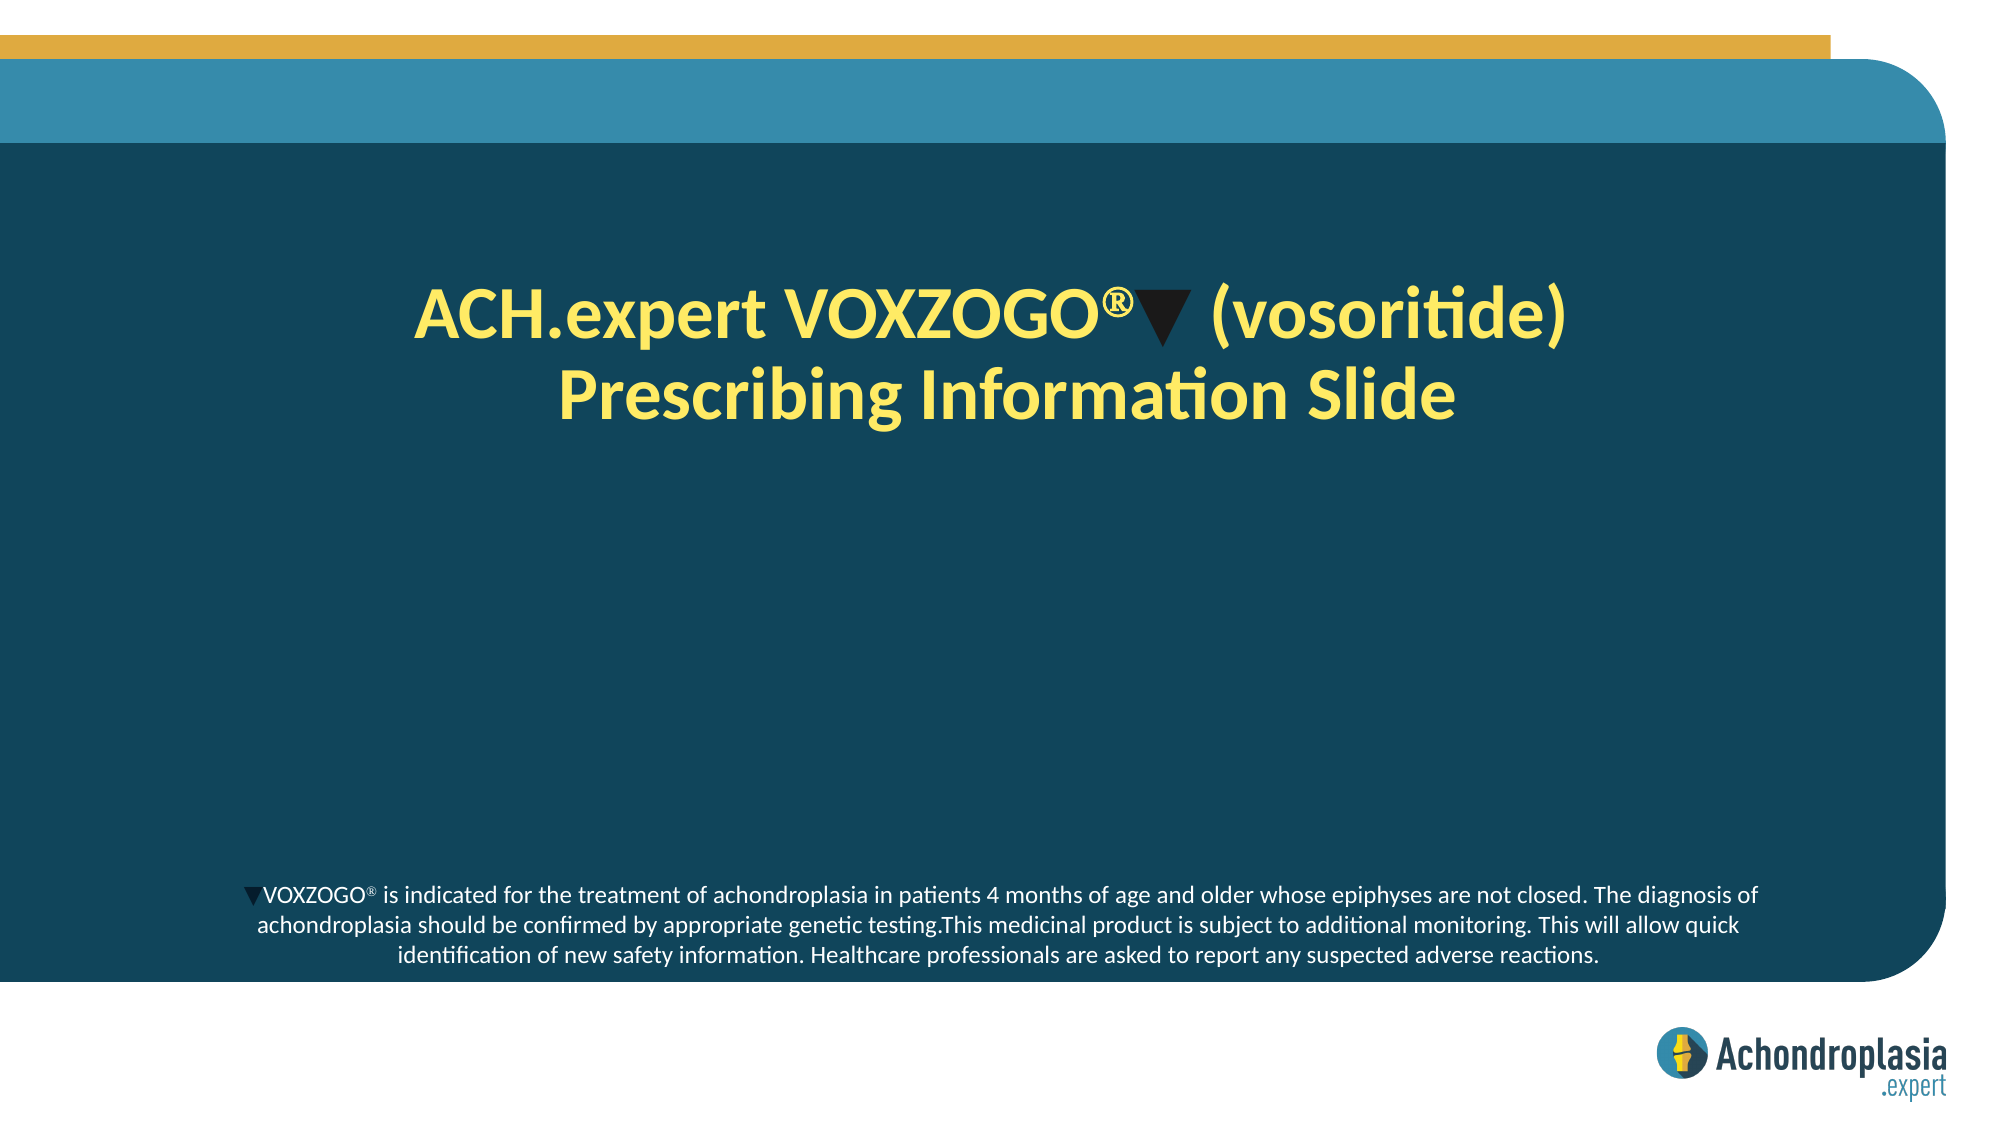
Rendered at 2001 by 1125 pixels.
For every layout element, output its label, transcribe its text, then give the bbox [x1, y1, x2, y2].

title ACH.expert VOXZOGO▼ (vosoritide) Prescribing Information Slide [55, 184, 1945, 444]
picture [1656, 1027, 1947, 1102]
text_box ▼VOXZOGO is indicated for the treatment of achondroplasia in patients 4 months of age and older whose epiphyses are not closed. The diagnosis of achondroplasia should be confirmed by appropriate genetic testing.This medicinal product is subject to additional monitoring. This will allow quick identification of new safety information. Healthcare professionals are asked to report any suspected adverse reactions. [178, 871, 1822, 977]
